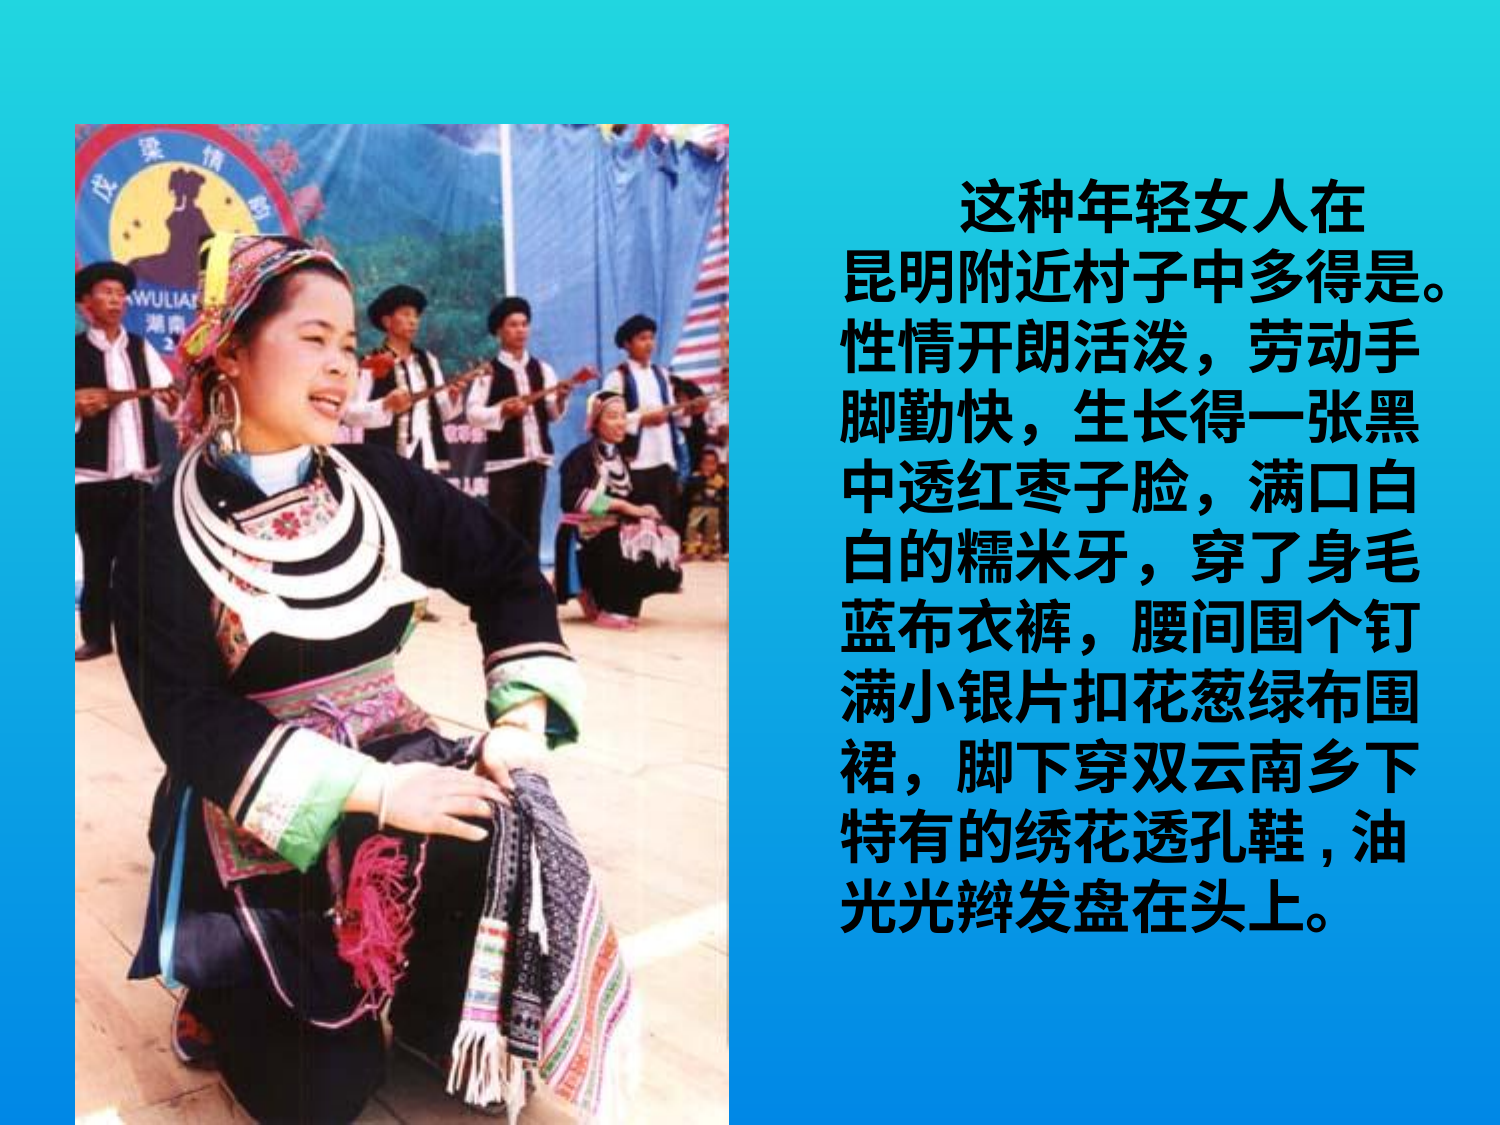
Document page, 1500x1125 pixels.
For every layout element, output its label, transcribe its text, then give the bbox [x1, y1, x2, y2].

picture [0, 124, 824, 1125]
text_box 这种年轻女人在昆明附近村子中多得是。性情开朗活泼，劳动手脚勤快，生长得一张黑中透红枣子脸，满口白白的糯米牙，穿了身毛蓝布衣裤，腰间围个钉满小银片扣花葱绿布围裙，脚下穿双云南乡下特有的绣花透孔鞋,油光光辫发盘在头上。 [824, 162, 1438, 948]
